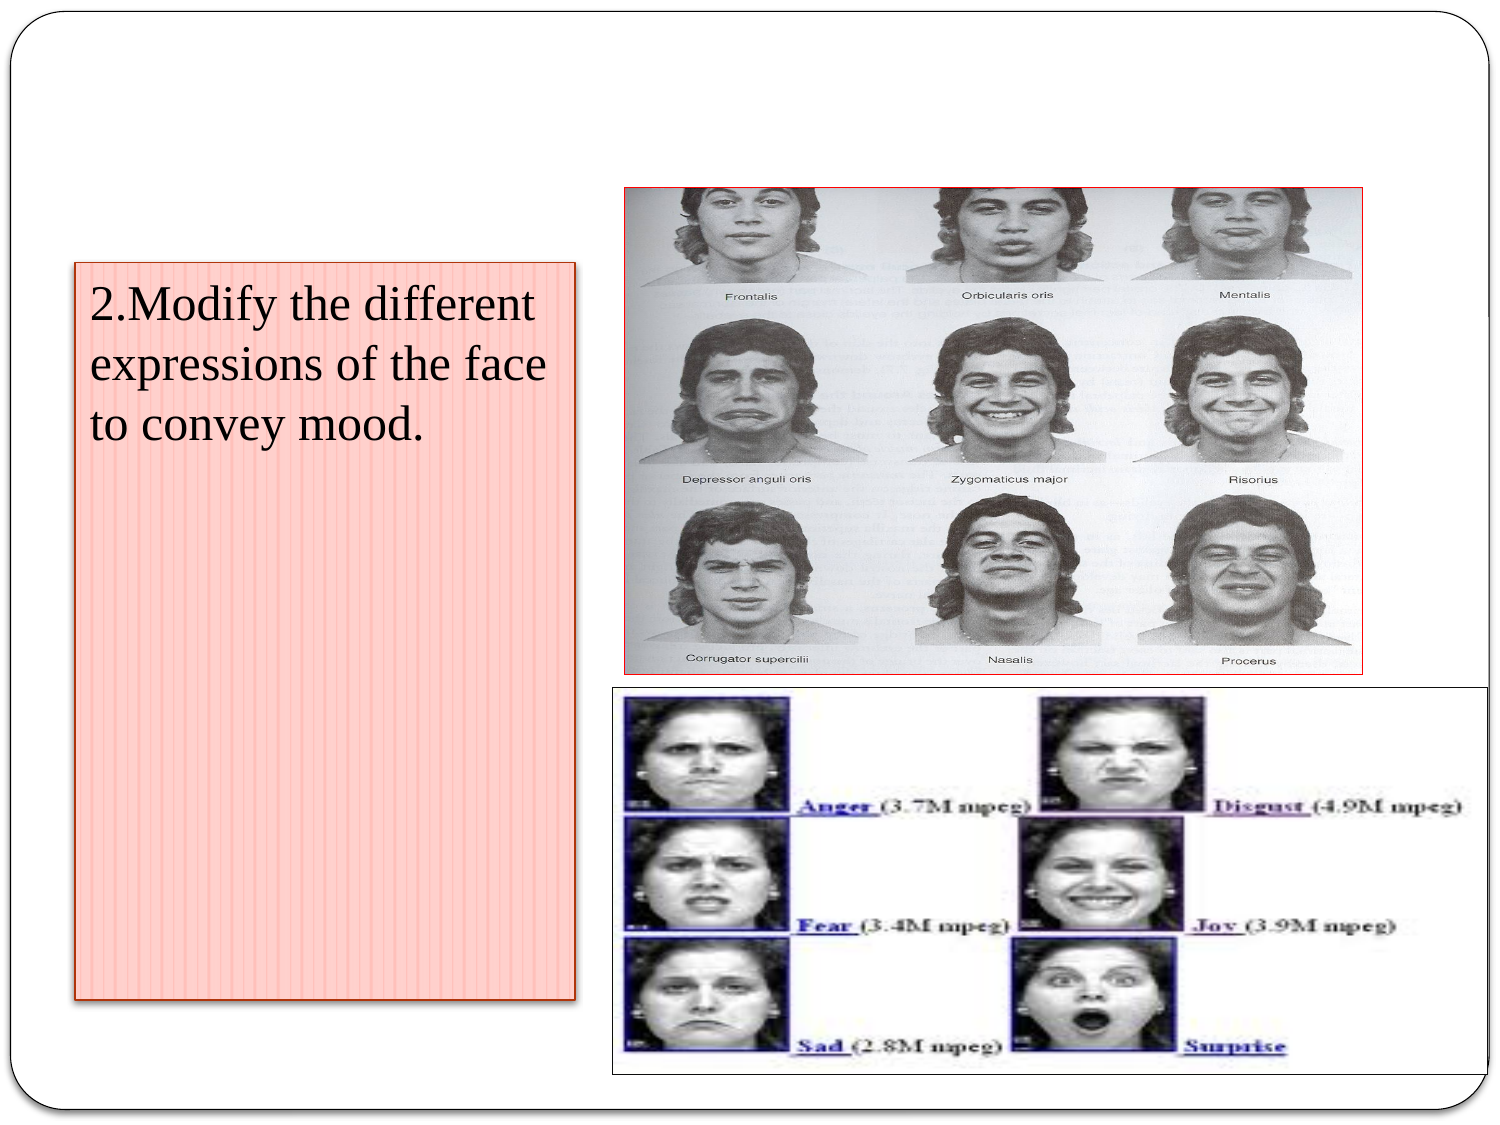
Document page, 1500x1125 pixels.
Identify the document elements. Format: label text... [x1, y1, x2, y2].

list 2.Modify the different expressions of the face to convey mood. [74, 262, 576, 1001]
picture [624, 187, 1363, 676]
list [612, 687, 1488, 1076]
